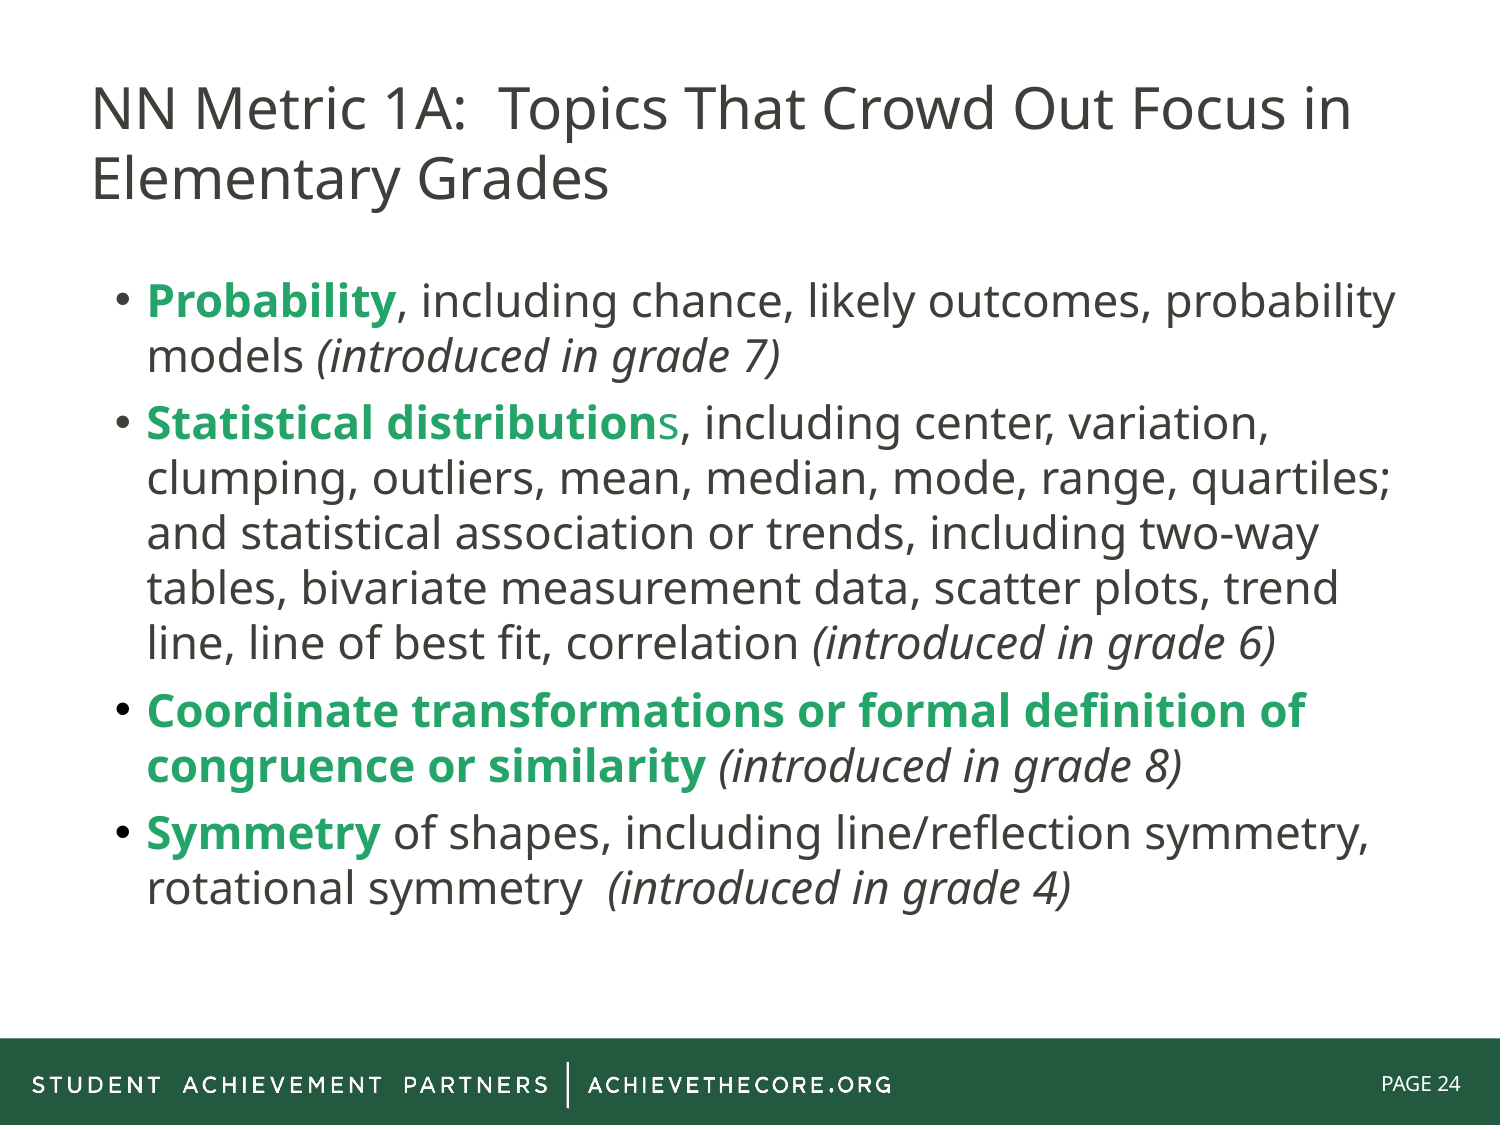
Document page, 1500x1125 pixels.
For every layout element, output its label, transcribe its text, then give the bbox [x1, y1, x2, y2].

list Probability, including chance, likely outcomes, probability models (introduced in grade 7) Statistical distributions, including center, variation, clumping, outliers, mean, median, mode, range, quartiles; and statistical association or trends, including two-way tables, bivariate measurement data, scatter plots, trend line, line of best fit, correlation (introduced in grade 6) Coordinate transformations or formal definition of congruence or similarity (introduced in grade 8) Symmetry of shapes, including line/reflection symmetry, rotational symmetry (introduced in grade 4) [75, 263, 1425, 1007]
picture [12, 1055, 911, 1112]
title NN Metric 1A: Topics That Crowd Out Focus in Elementary Grades [75, 47, 1425, 235]
